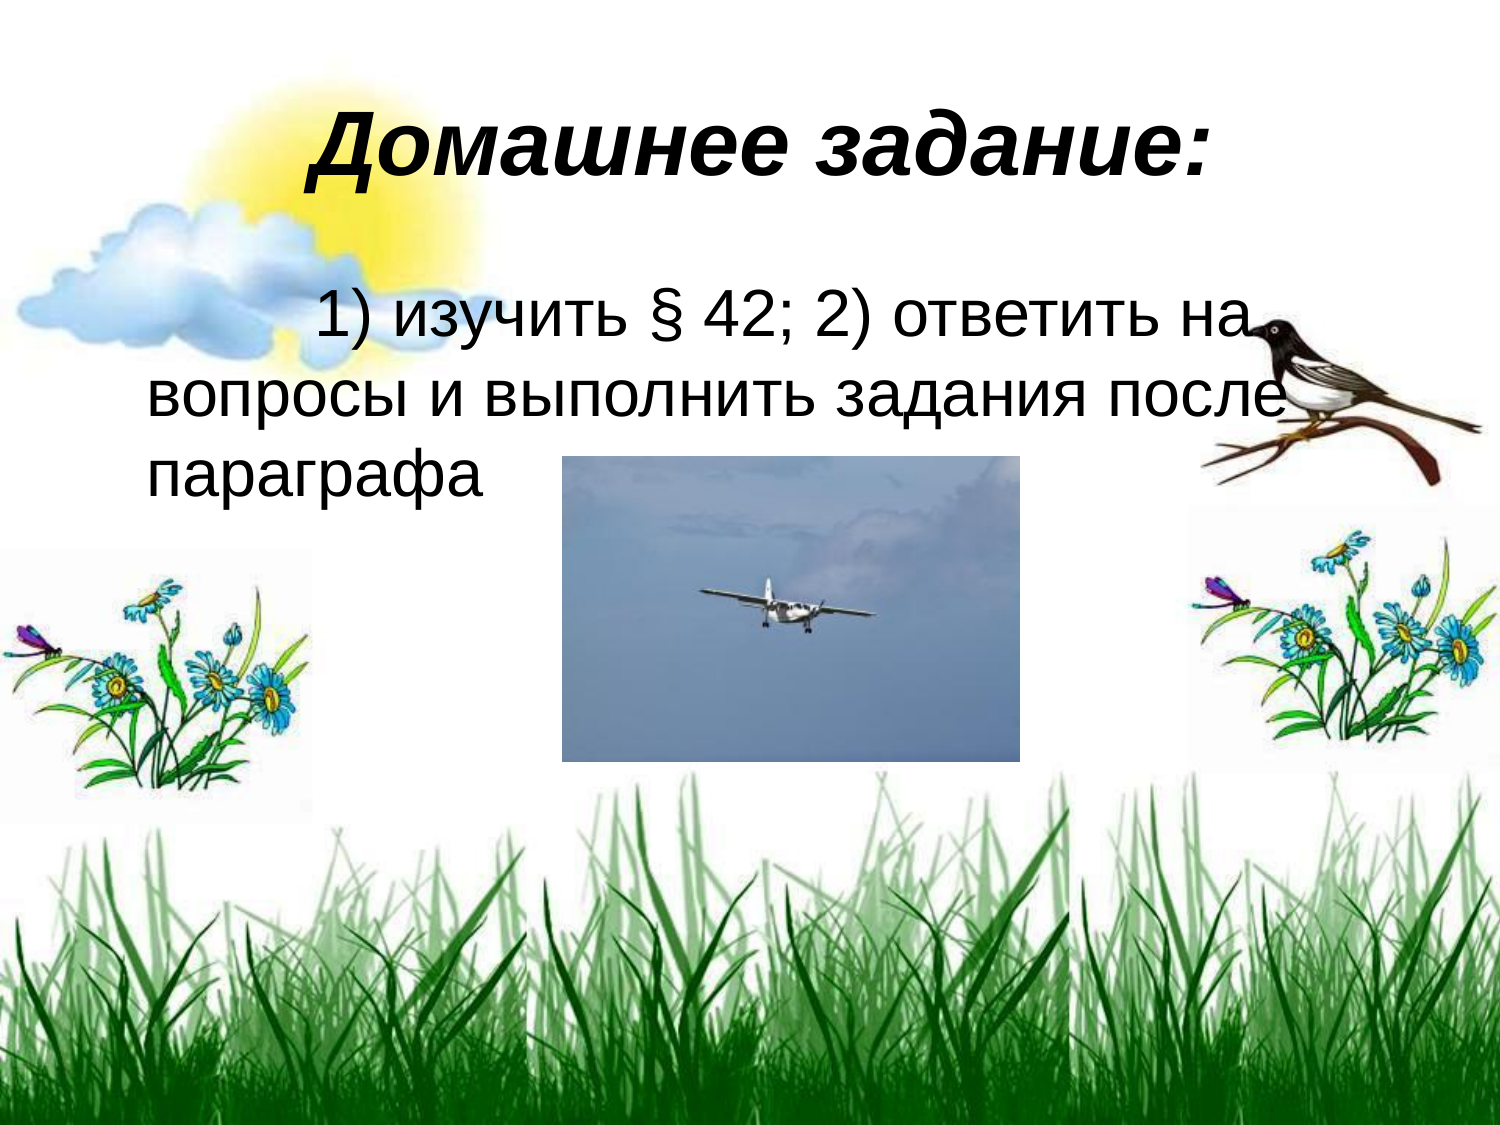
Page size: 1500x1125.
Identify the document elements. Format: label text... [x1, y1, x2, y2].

list 1) изучить § 42; 2) ответить на вопросы и выполнить задания после параграфа [74, 262, 1426, 1006]
picture [0, 0, 1500, 1125]
title Домашнее задание: [74, 44, 1426, 233]
